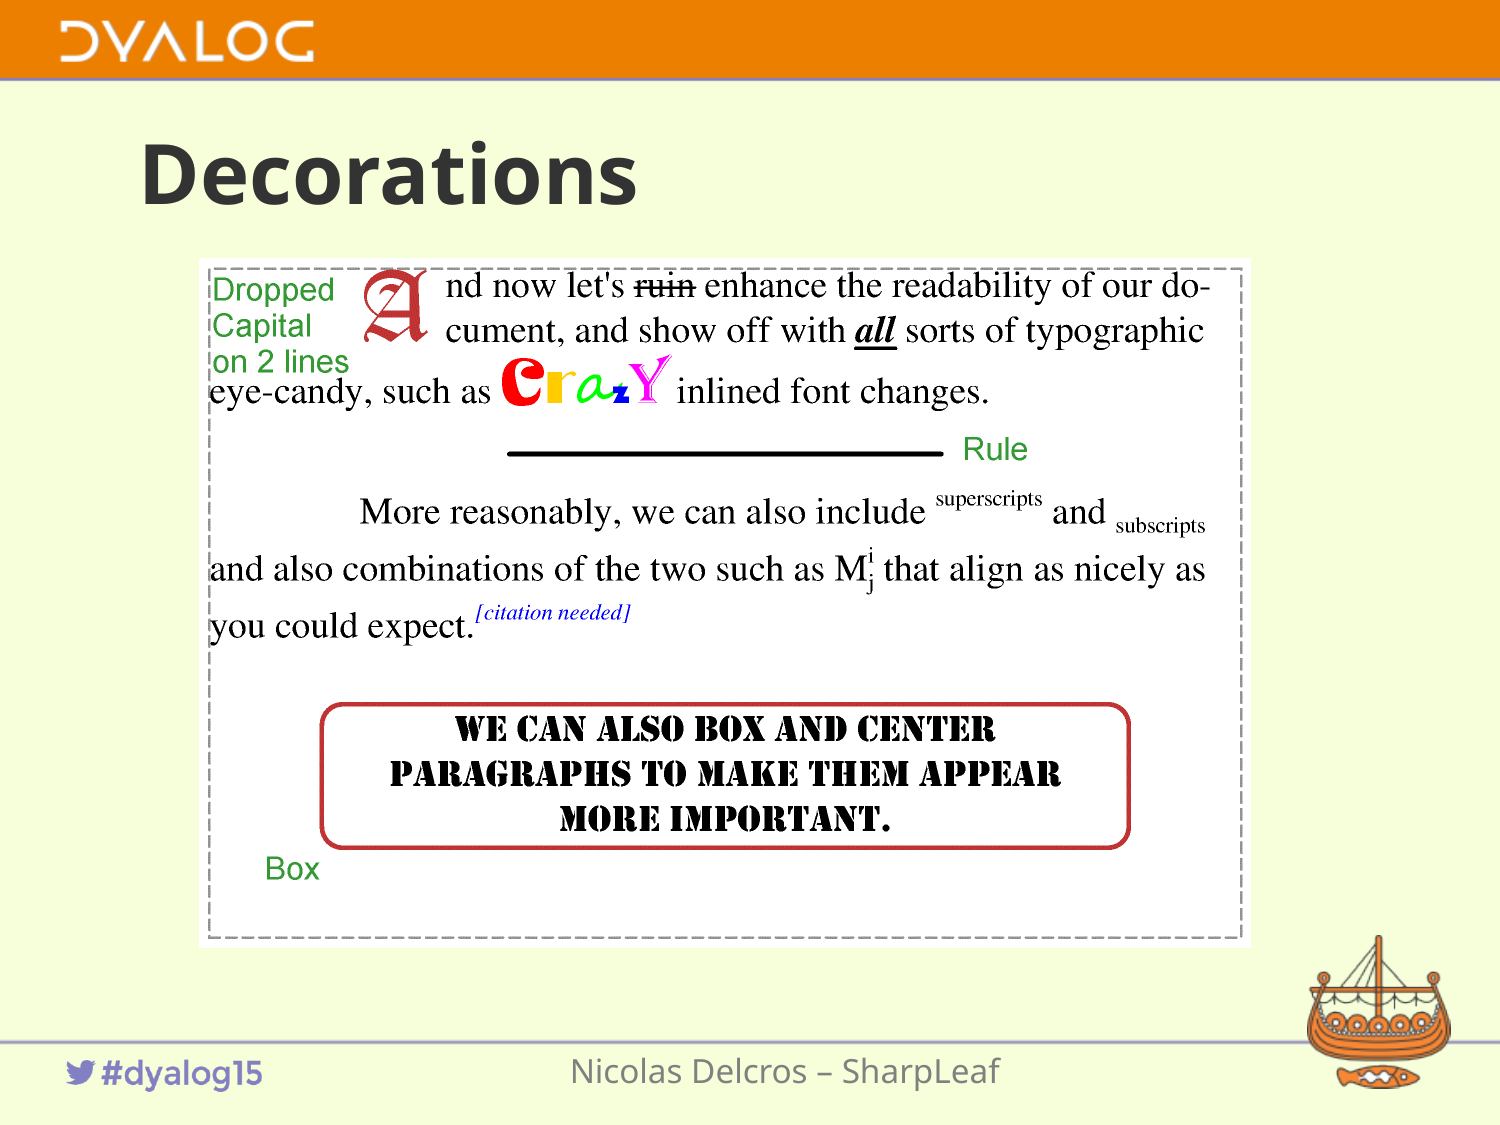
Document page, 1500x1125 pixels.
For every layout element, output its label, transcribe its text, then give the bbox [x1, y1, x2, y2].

picture [0, 0, 1500, 1125]
text_box Decorations [123, 113, 1376, 254]
